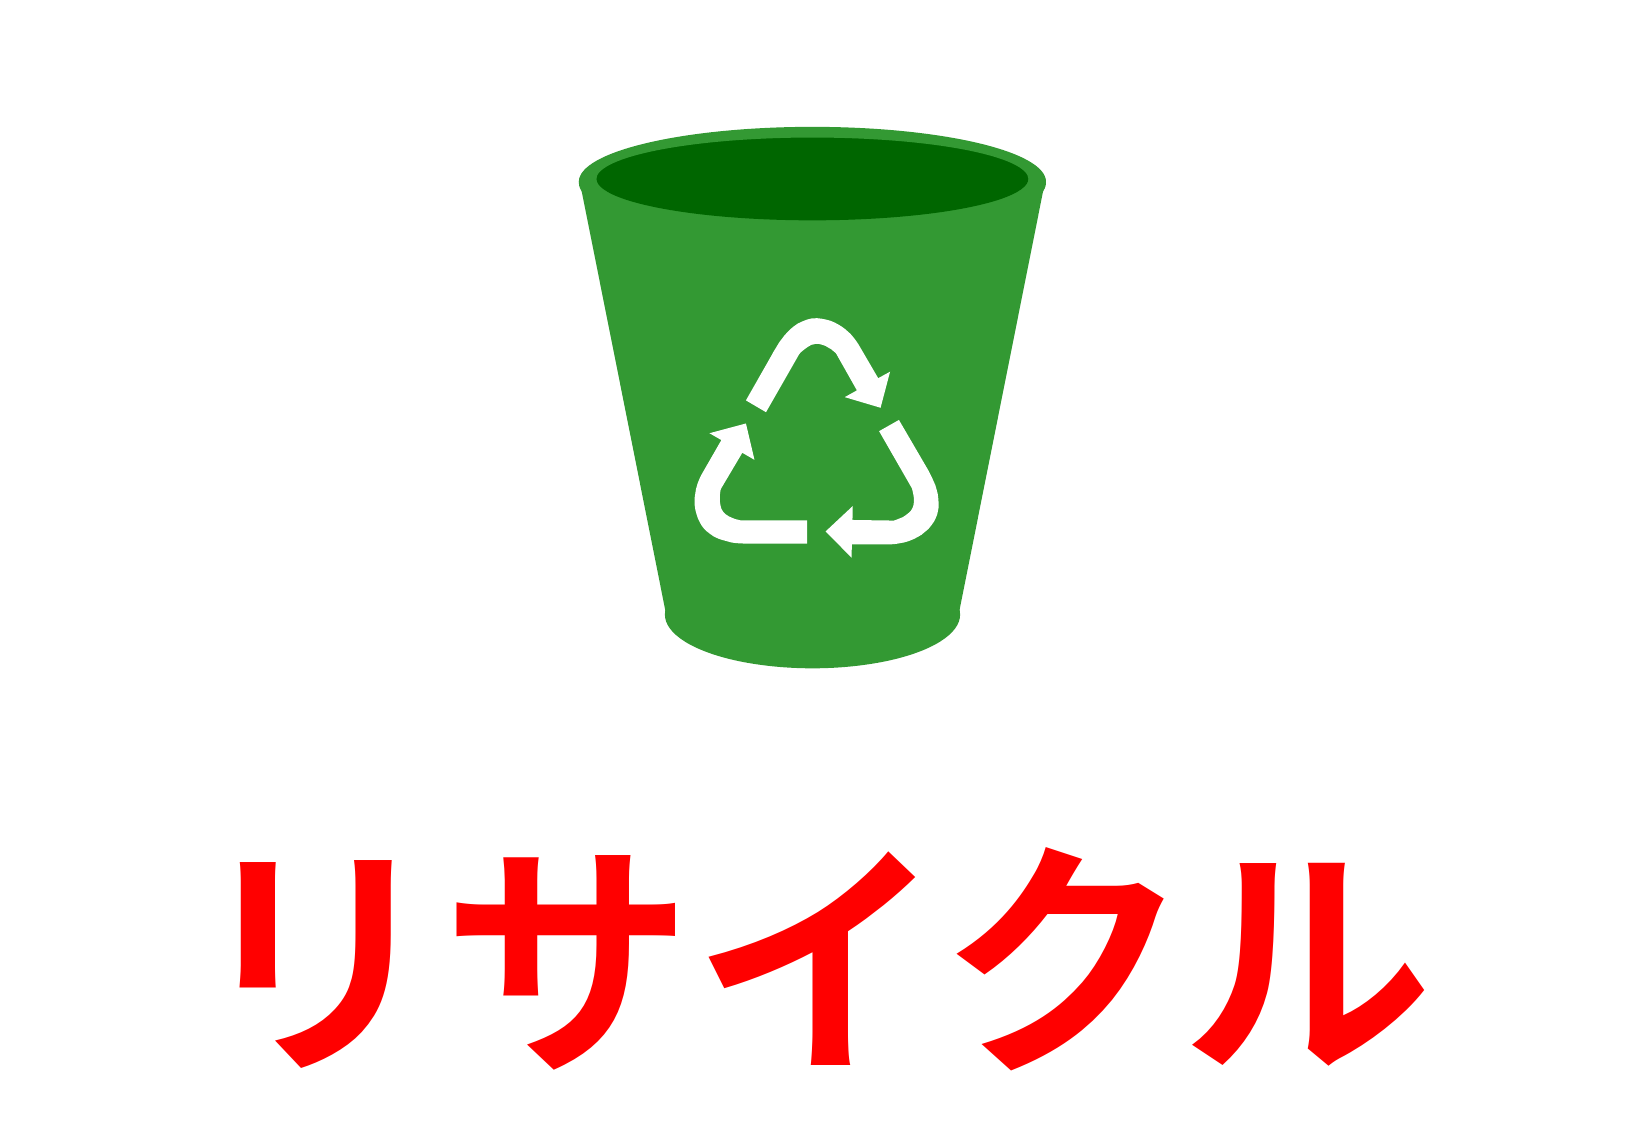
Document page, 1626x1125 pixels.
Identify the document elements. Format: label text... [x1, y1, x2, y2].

text_box リサイクル [0, 797, 1625, 1112]
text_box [578, 126, 1047, 669]
